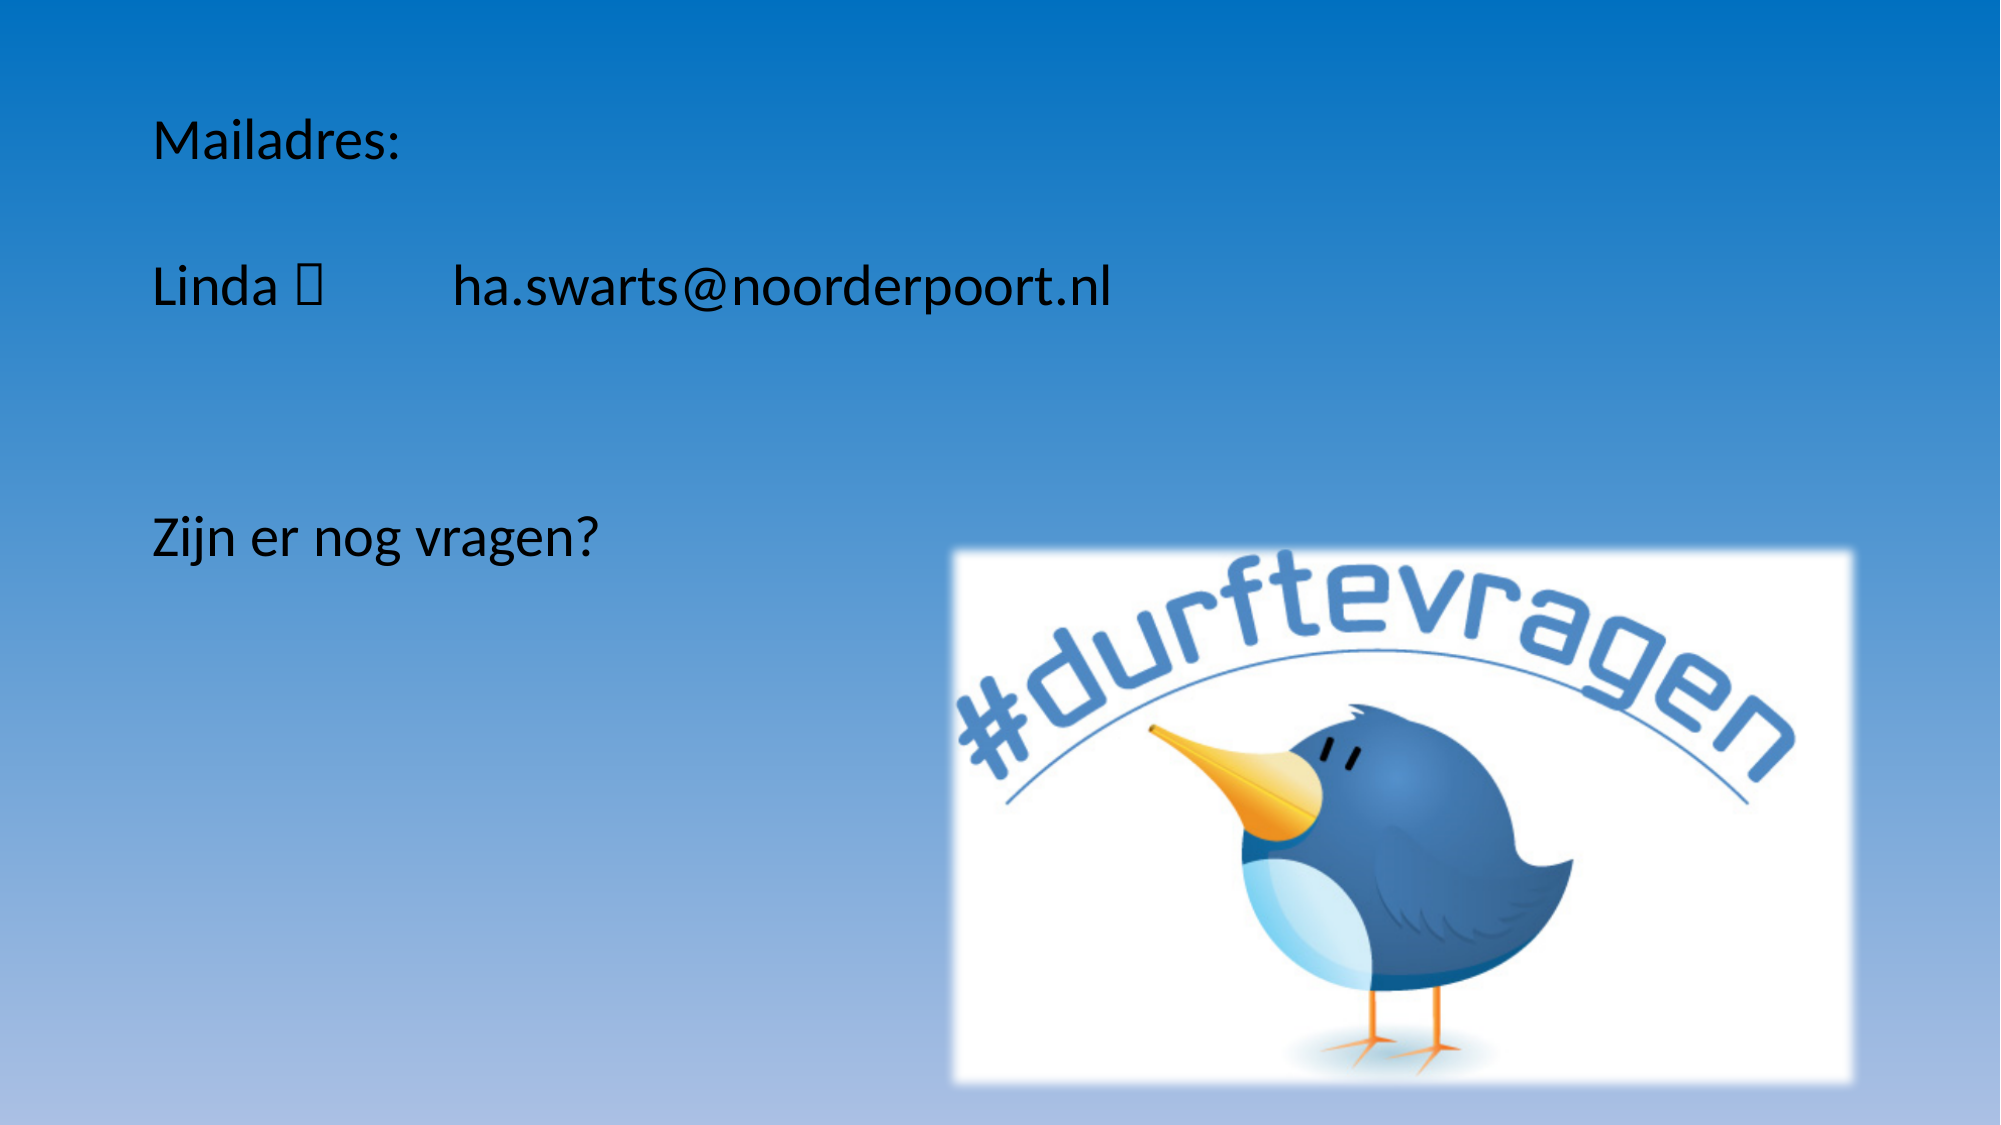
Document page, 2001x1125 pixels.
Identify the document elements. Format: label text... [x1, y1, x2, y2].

picture [943, 540, 1863, 1094]
list Mailadres: Linda  ha.swarts@noorderpoort.nl Zijn er nog vragen? [137, 101, 1863, 1014]
